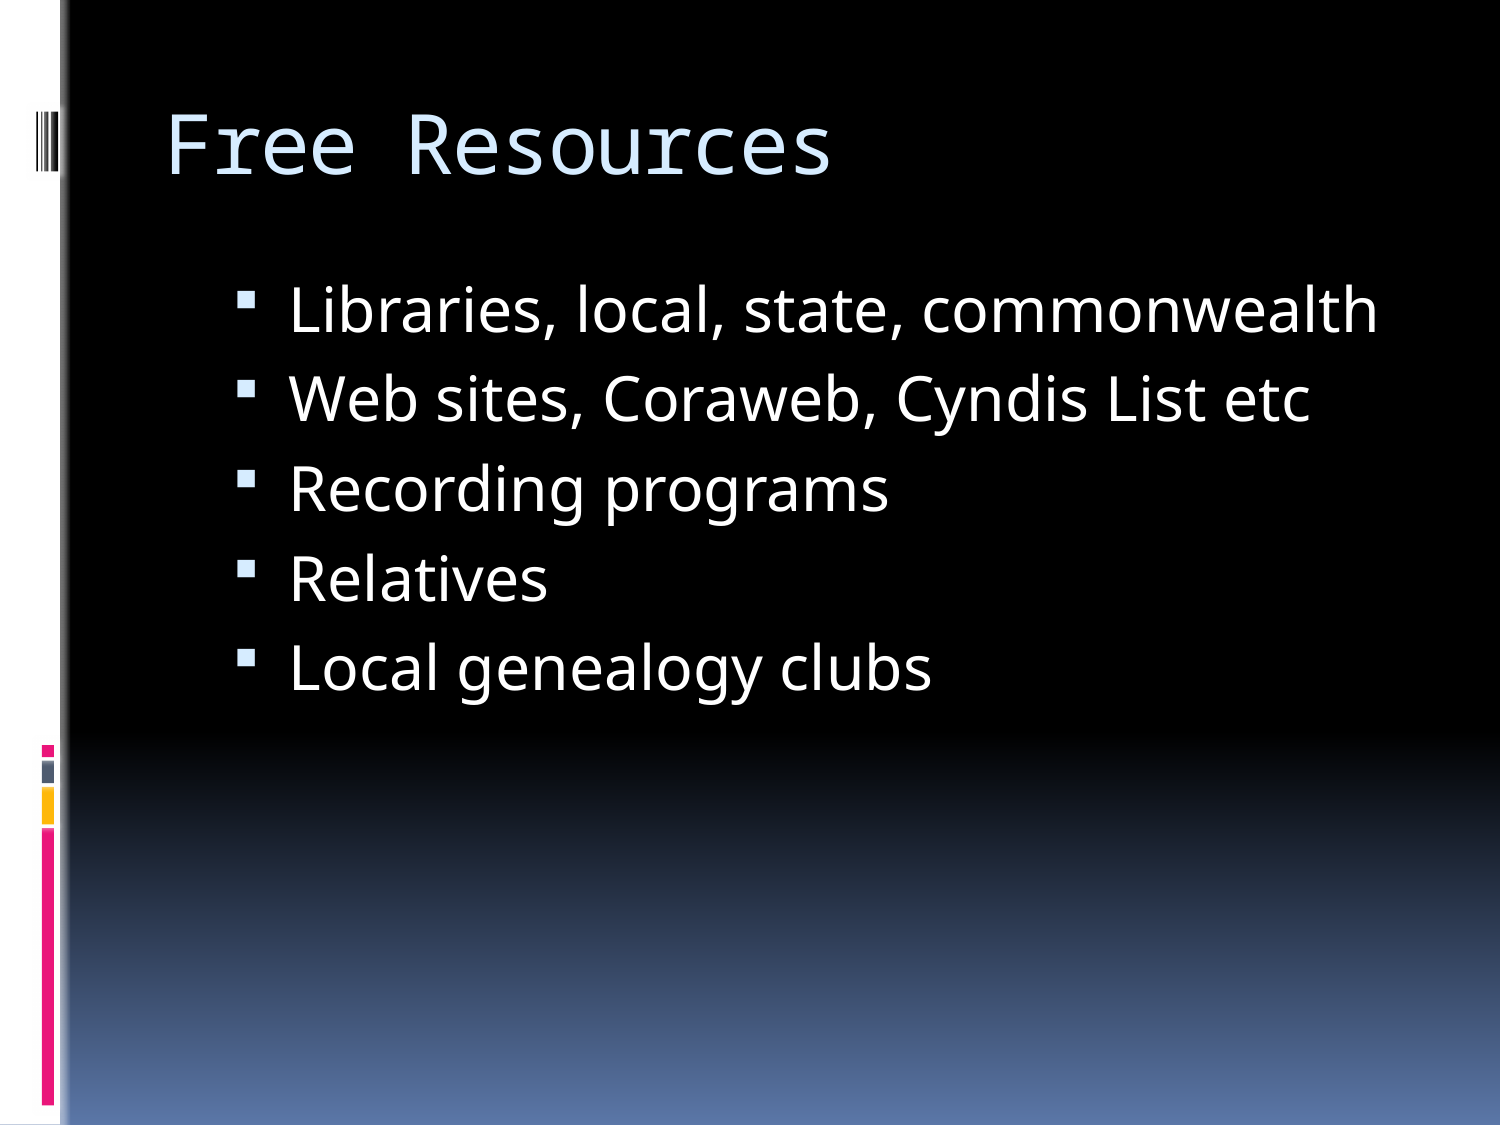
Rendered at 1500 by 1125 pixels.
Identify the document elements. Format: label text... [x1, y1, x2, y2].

list Libraries, local, state, commonwealth Web sites, Coraweb, Cyndis List etc Recording programs Relatives Local genealogy clubs [206, 262, 1425, 1005]
title Free Resources [150, 83, 1425, 234]
